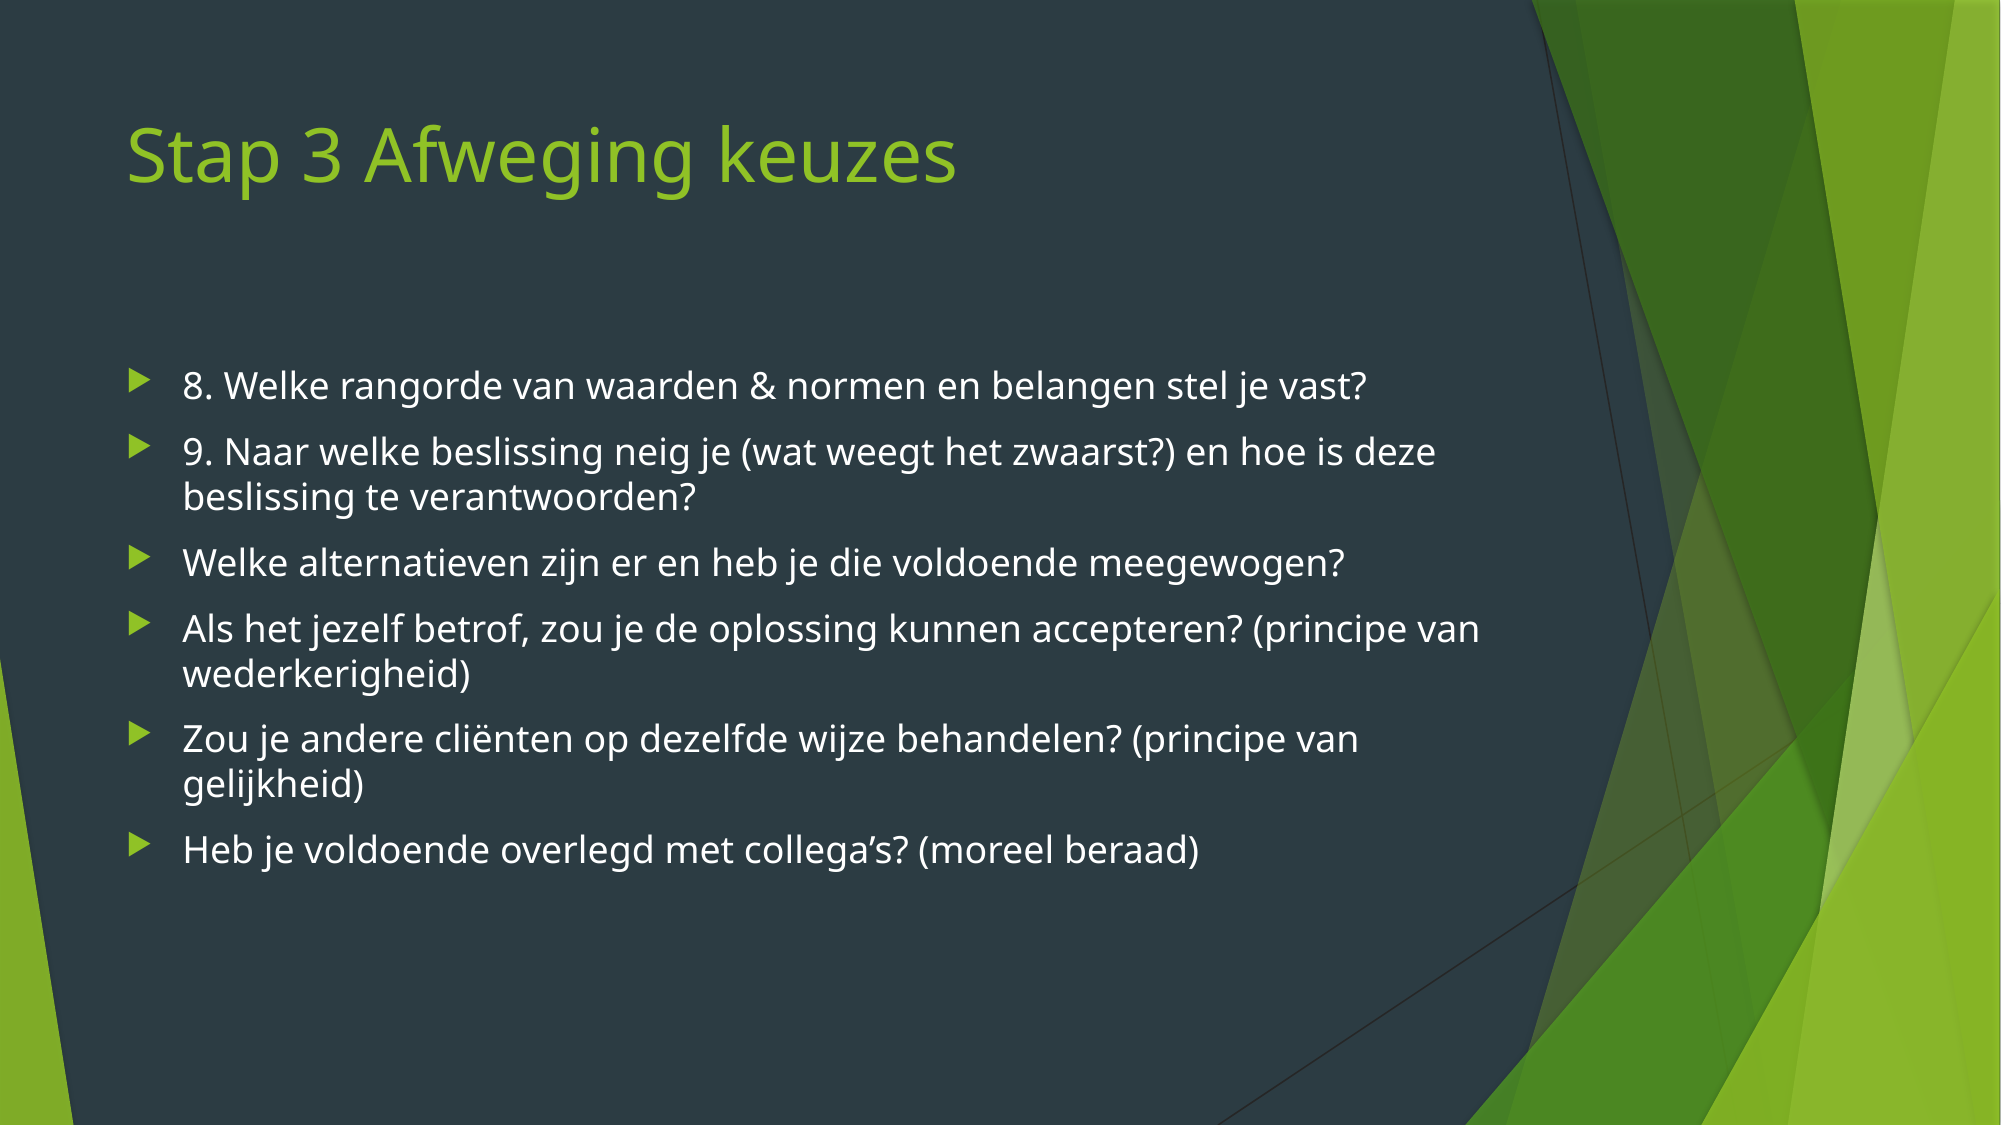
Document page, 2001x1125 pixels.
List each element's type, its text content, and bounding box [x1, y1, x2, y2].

title Stap 3 Afweging keuzes [111, 99, 1522, 317]
list 8. Welke rangorde van waarden & normen en belangen stel je vast? 9. Naar welke beslissing neig je (wat weegt het zwaarst?) en hoe is deze beslissing te verantwoorden? Welke alternatieven zijn er en heb je die voldoende meegewogen? Als het jezelf betrof, zou je de oplossing kunnen accepteren? (principe van wederkerigheid) Zou je andere cliënten op dezelfde wijze behandelen? (principe van gelijkheid) Heb je voldoende overlegd met collega’s? (moreel beraad) [111, 354, 1522, 992]
